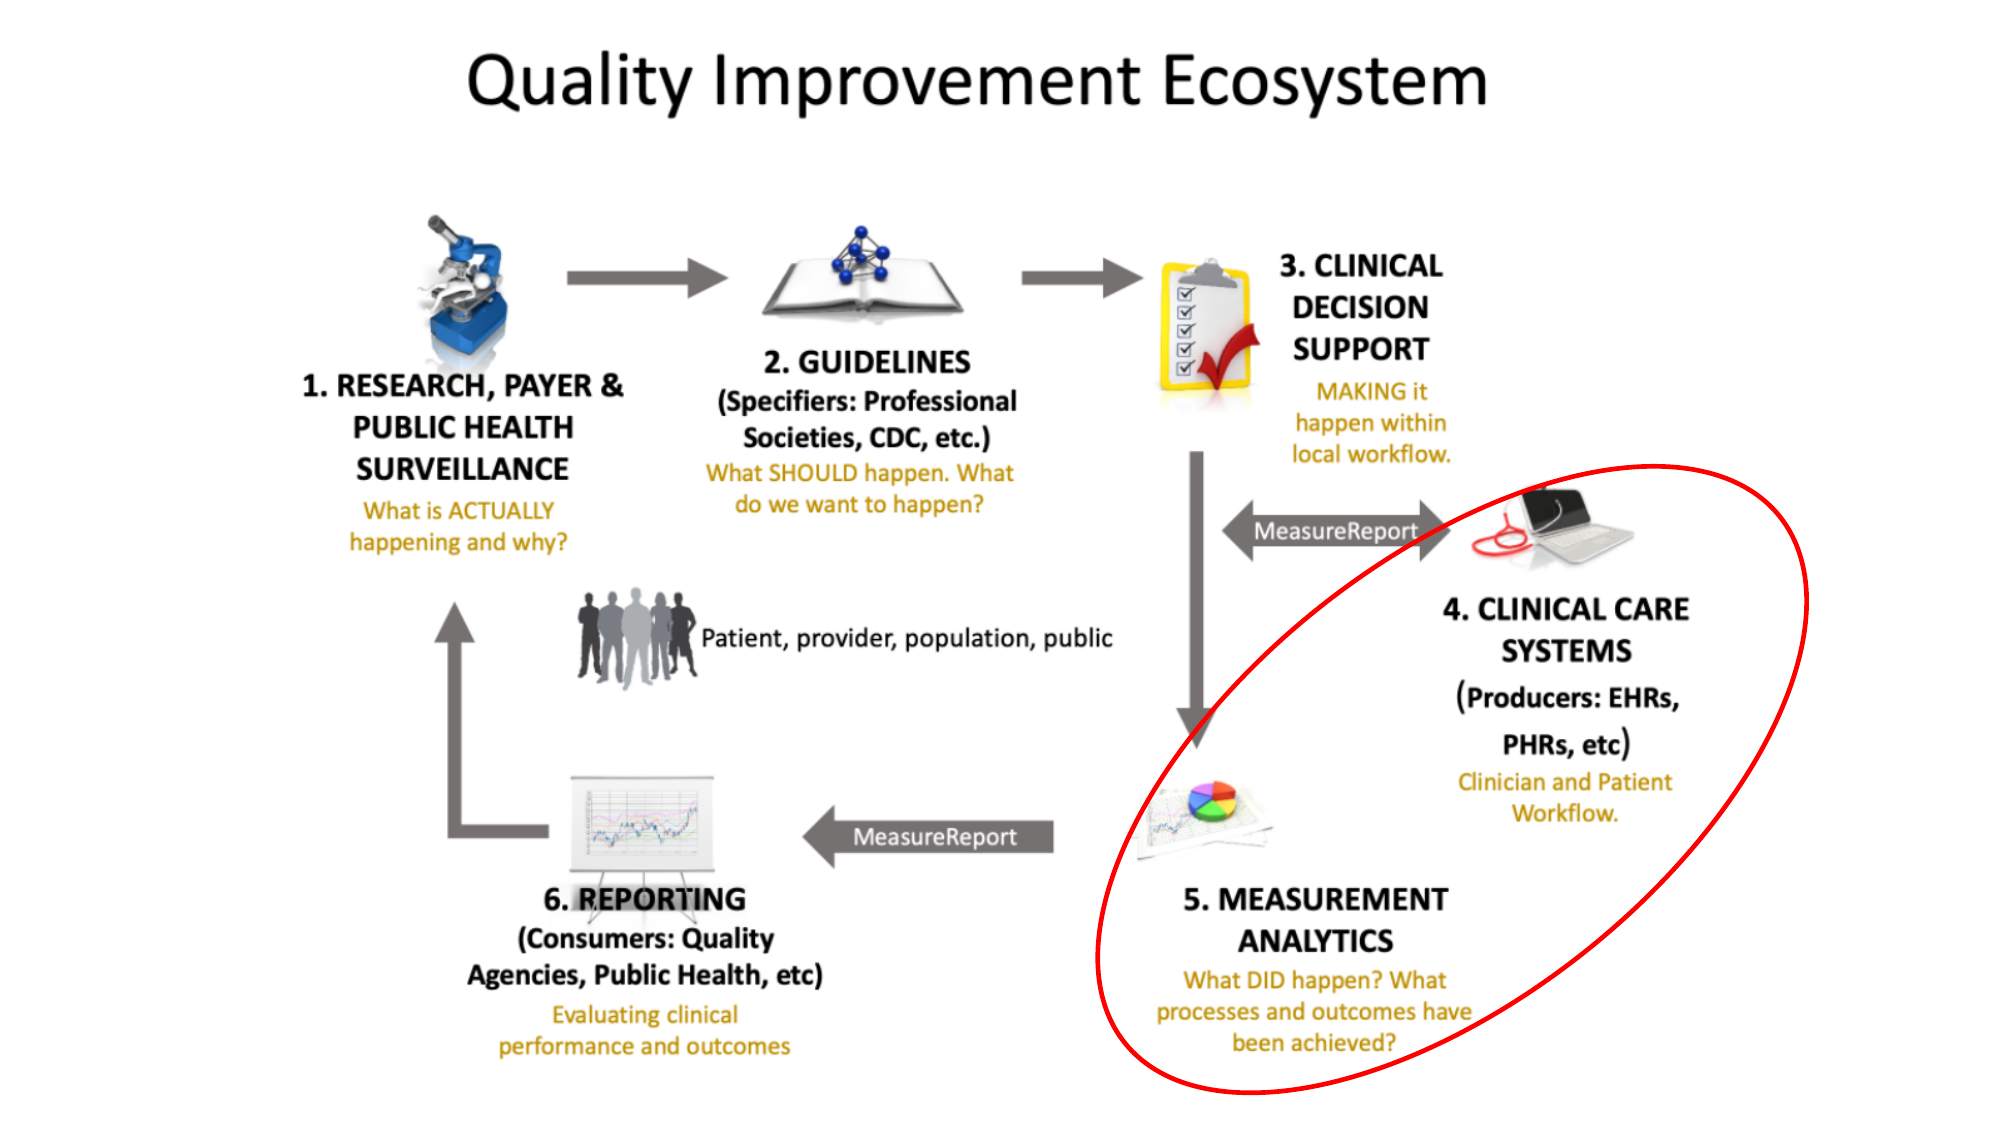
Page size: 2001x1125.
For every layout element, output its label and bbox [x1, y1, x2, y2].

picture [247, 0, 1753, 1125]
text_box [1753, 490, 1808, 767]
